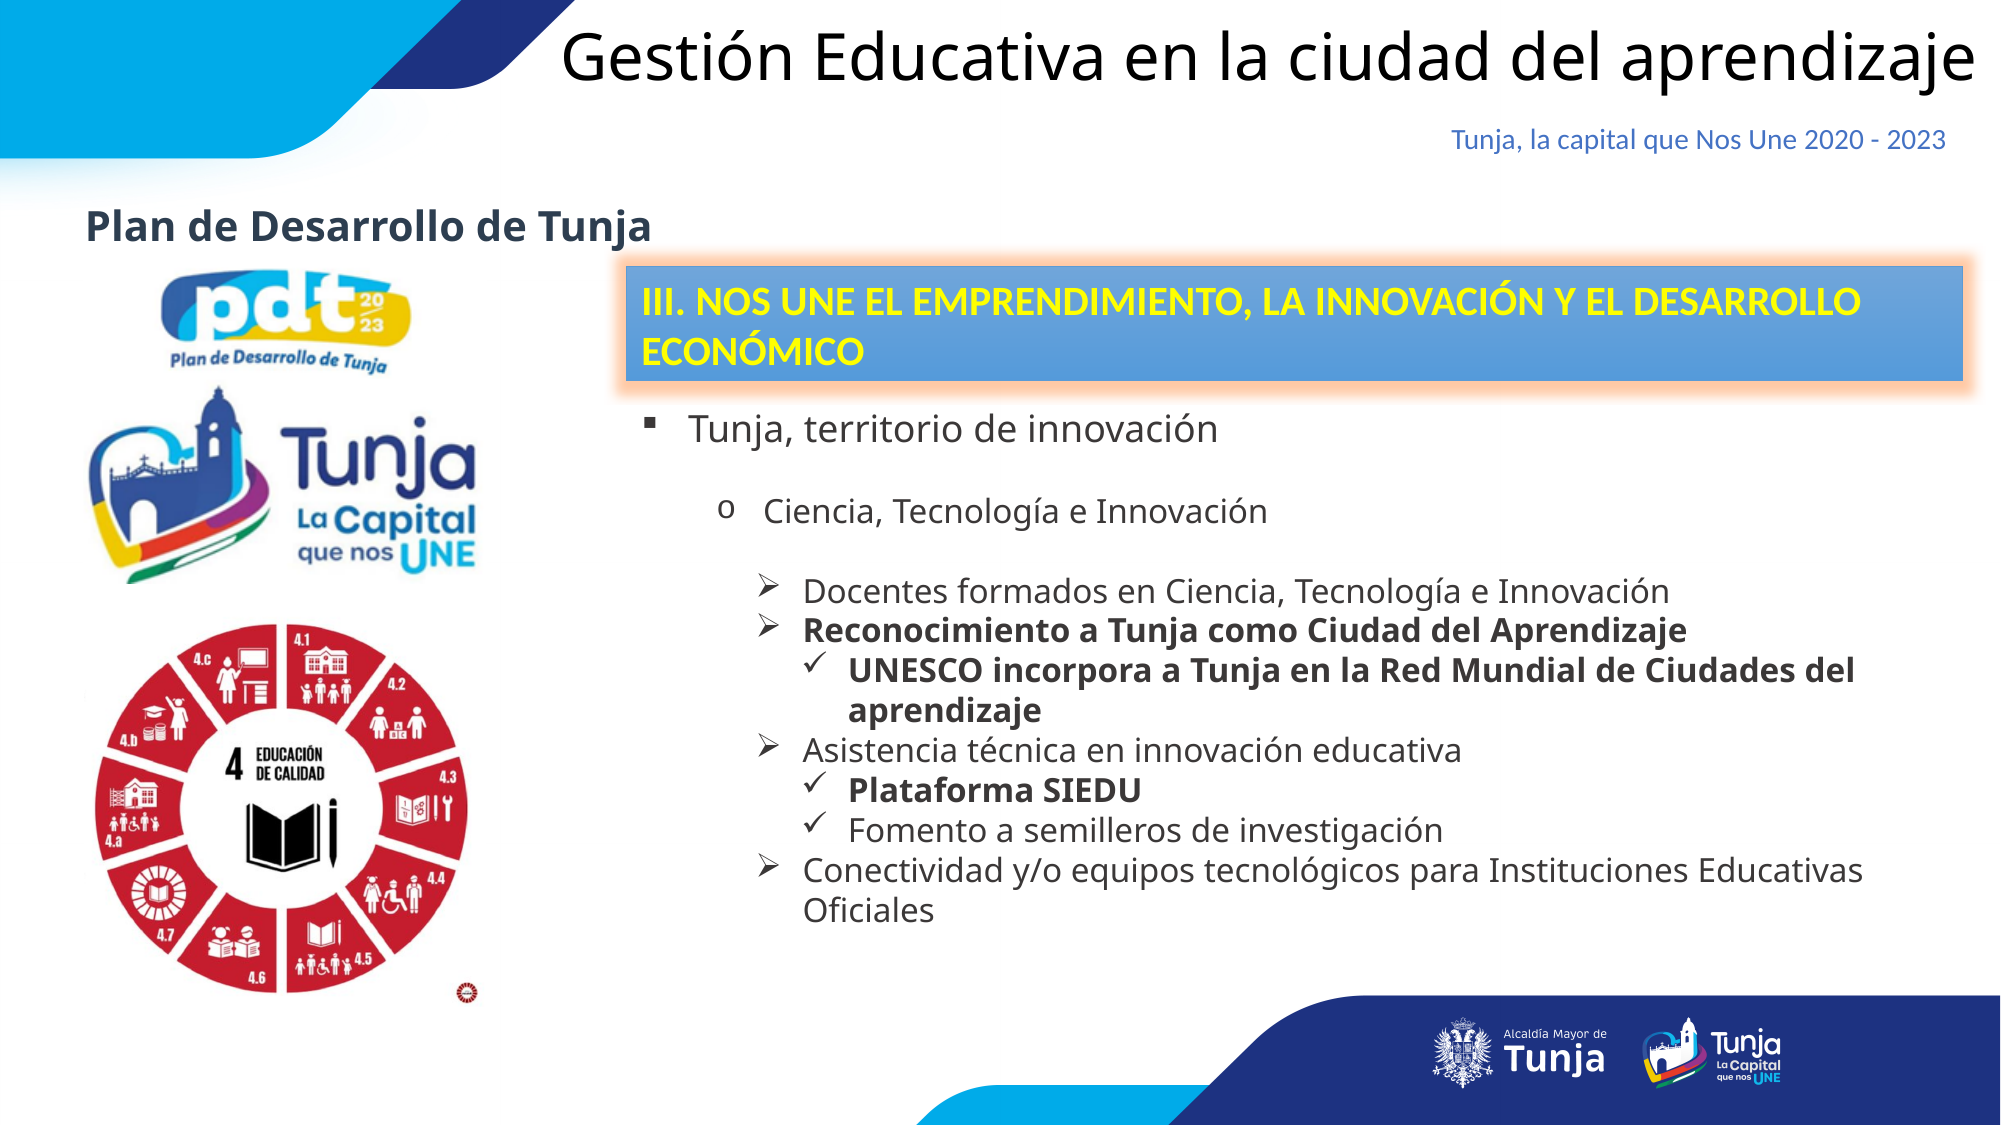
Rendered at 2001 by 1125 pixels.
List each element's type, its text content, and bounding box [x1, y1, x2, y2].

text_box Plan de Desarrollo de Tunja [70, 192, 1963, 257]
text_box Gestión Educativa en la ciudad del aprendizaje [541, 0, 1998, 103]
subtitle Tunja, la capital que Nos Une 2020 - 2023 [355, 116, 1963, 164]
text_box Tunja, territorio de innovación Ciencia, Tecnología e Innovación Docentes formados en Ciencia, Tecnología e Innovación Reconocimiento a Tunja como Ciudad del Aprendizaje UNESCO incorpora a Tunja en la Red Mundial de Ciudades del aprendizaje Asistencia técnica en innovación educativa Plataforma SIEDU Fomento a semilleros de investigación Conectividad y/o equipos tecnológicos para Instituciones Educativas Oficiales [626, 257, 1963, 937]
picture [0, 0, 2001, 1125]
